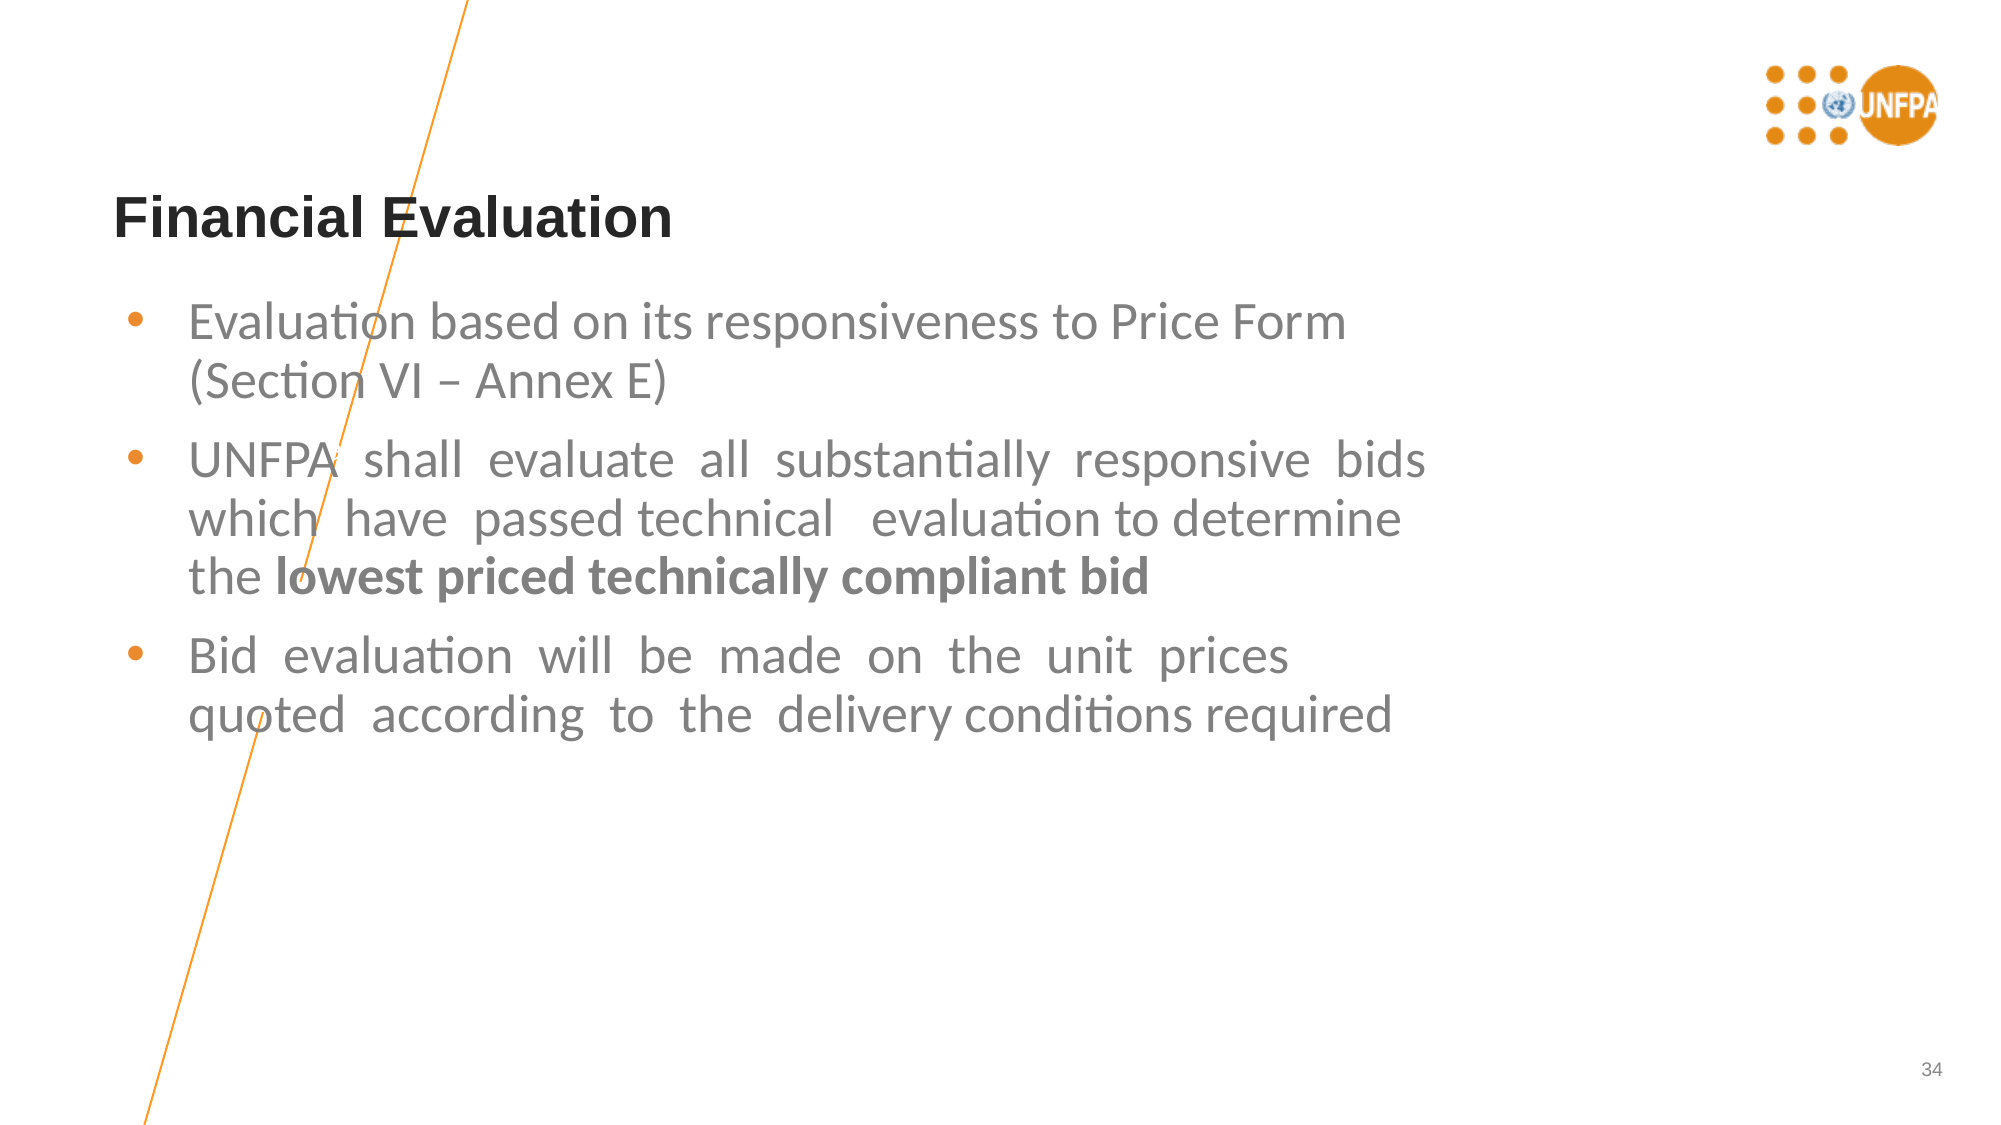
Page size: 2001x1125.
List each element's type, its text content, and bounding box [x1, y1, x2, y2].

slide_number 34 [1887, 1051, 1958, 1086]
title Financial Evaluation [98, 81, 1647, 373]
list Evaluation based on its responsiveness to Price Form (Section VI – Annex E) UNFPA shall evaluate all substantially responsive bids which have passed technical evaluation to determine the lowest priced technically compliant bid Bid evaluation will be made on the unit prices quoted according to the delivery conditions required [98, 285, 1488, 1026]
picture [1766, 65, 1939, 146]
